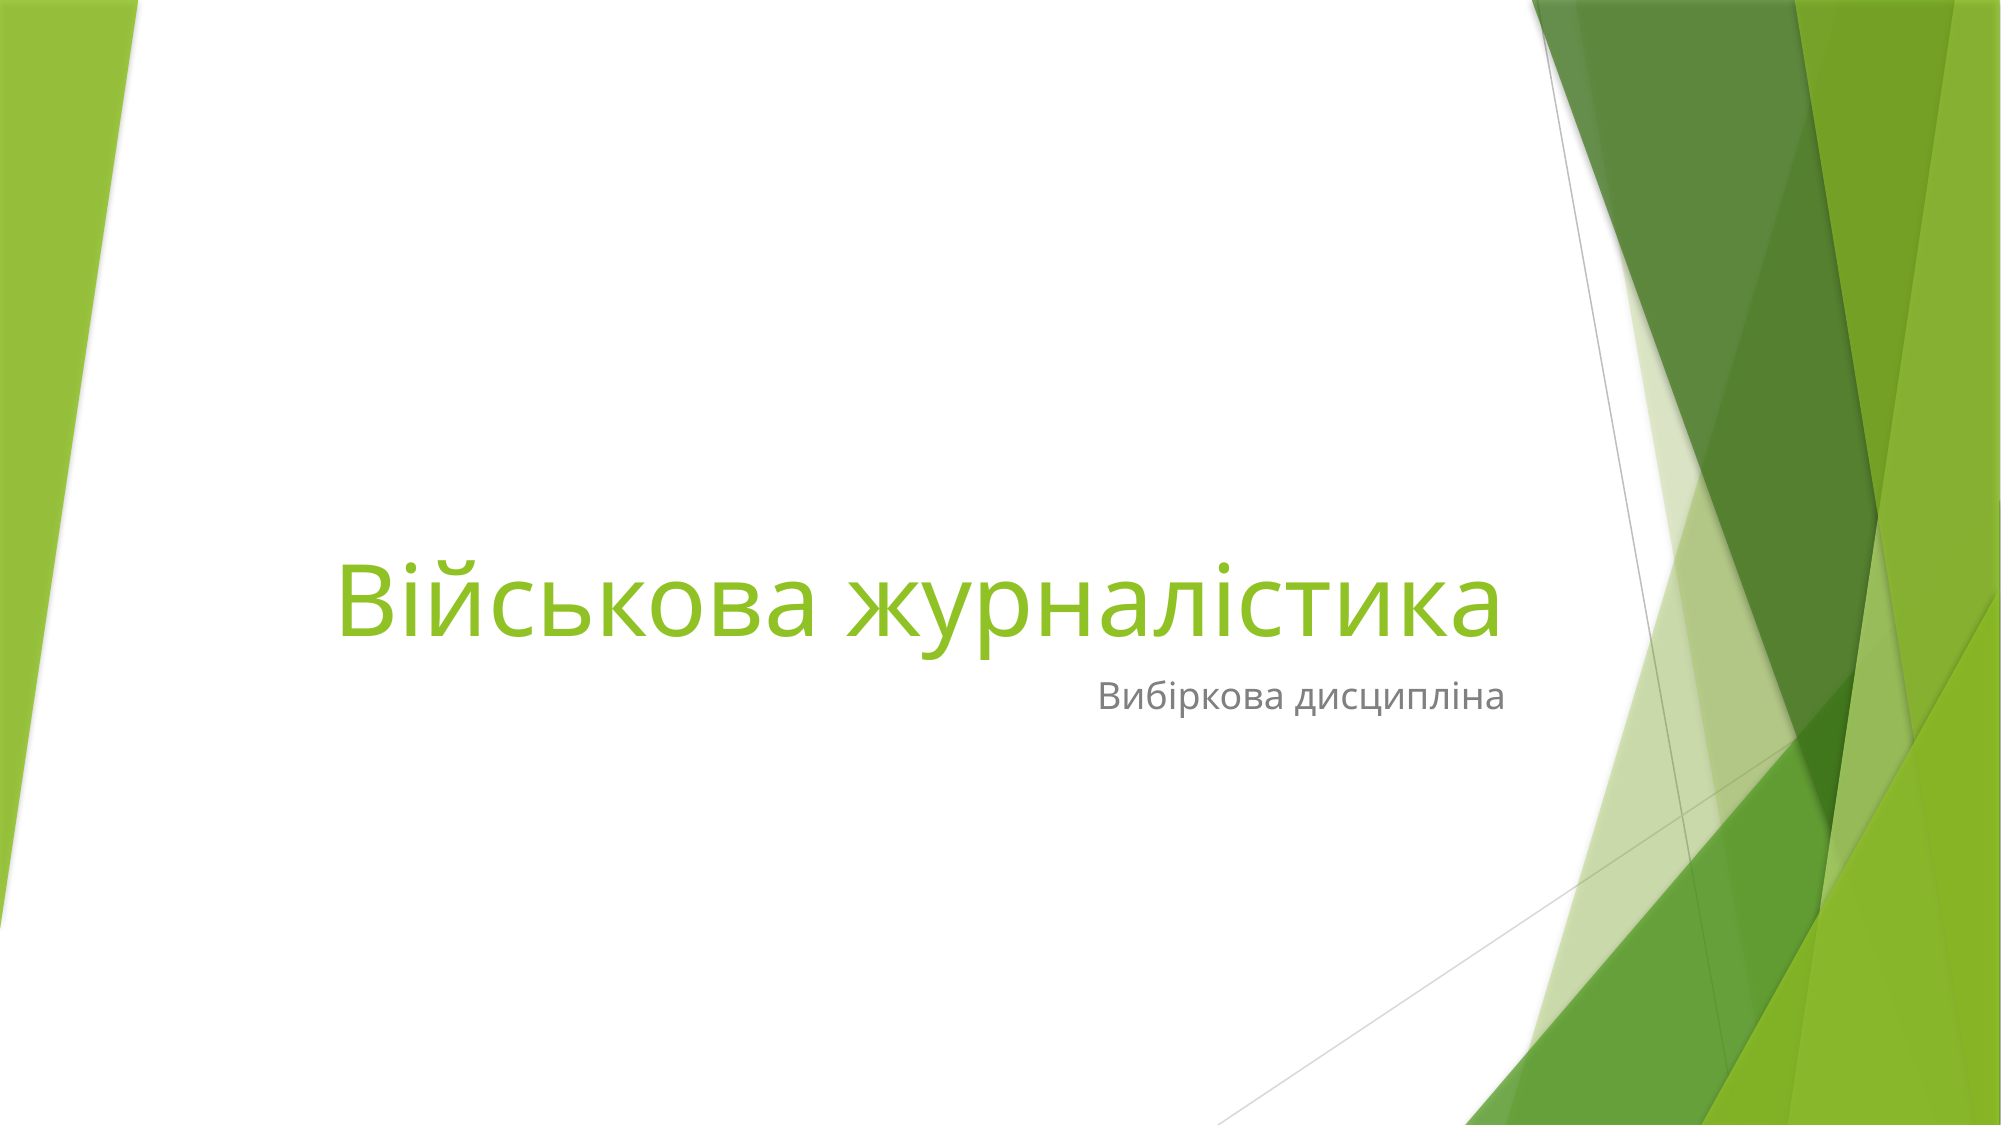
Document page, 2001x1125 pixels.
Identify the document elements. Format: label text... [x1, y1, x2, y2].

title Військова журналістика [247, 394, 1522, 664]
subtitle Вибіркова дисципліна [247, 664, 1522, 845]
